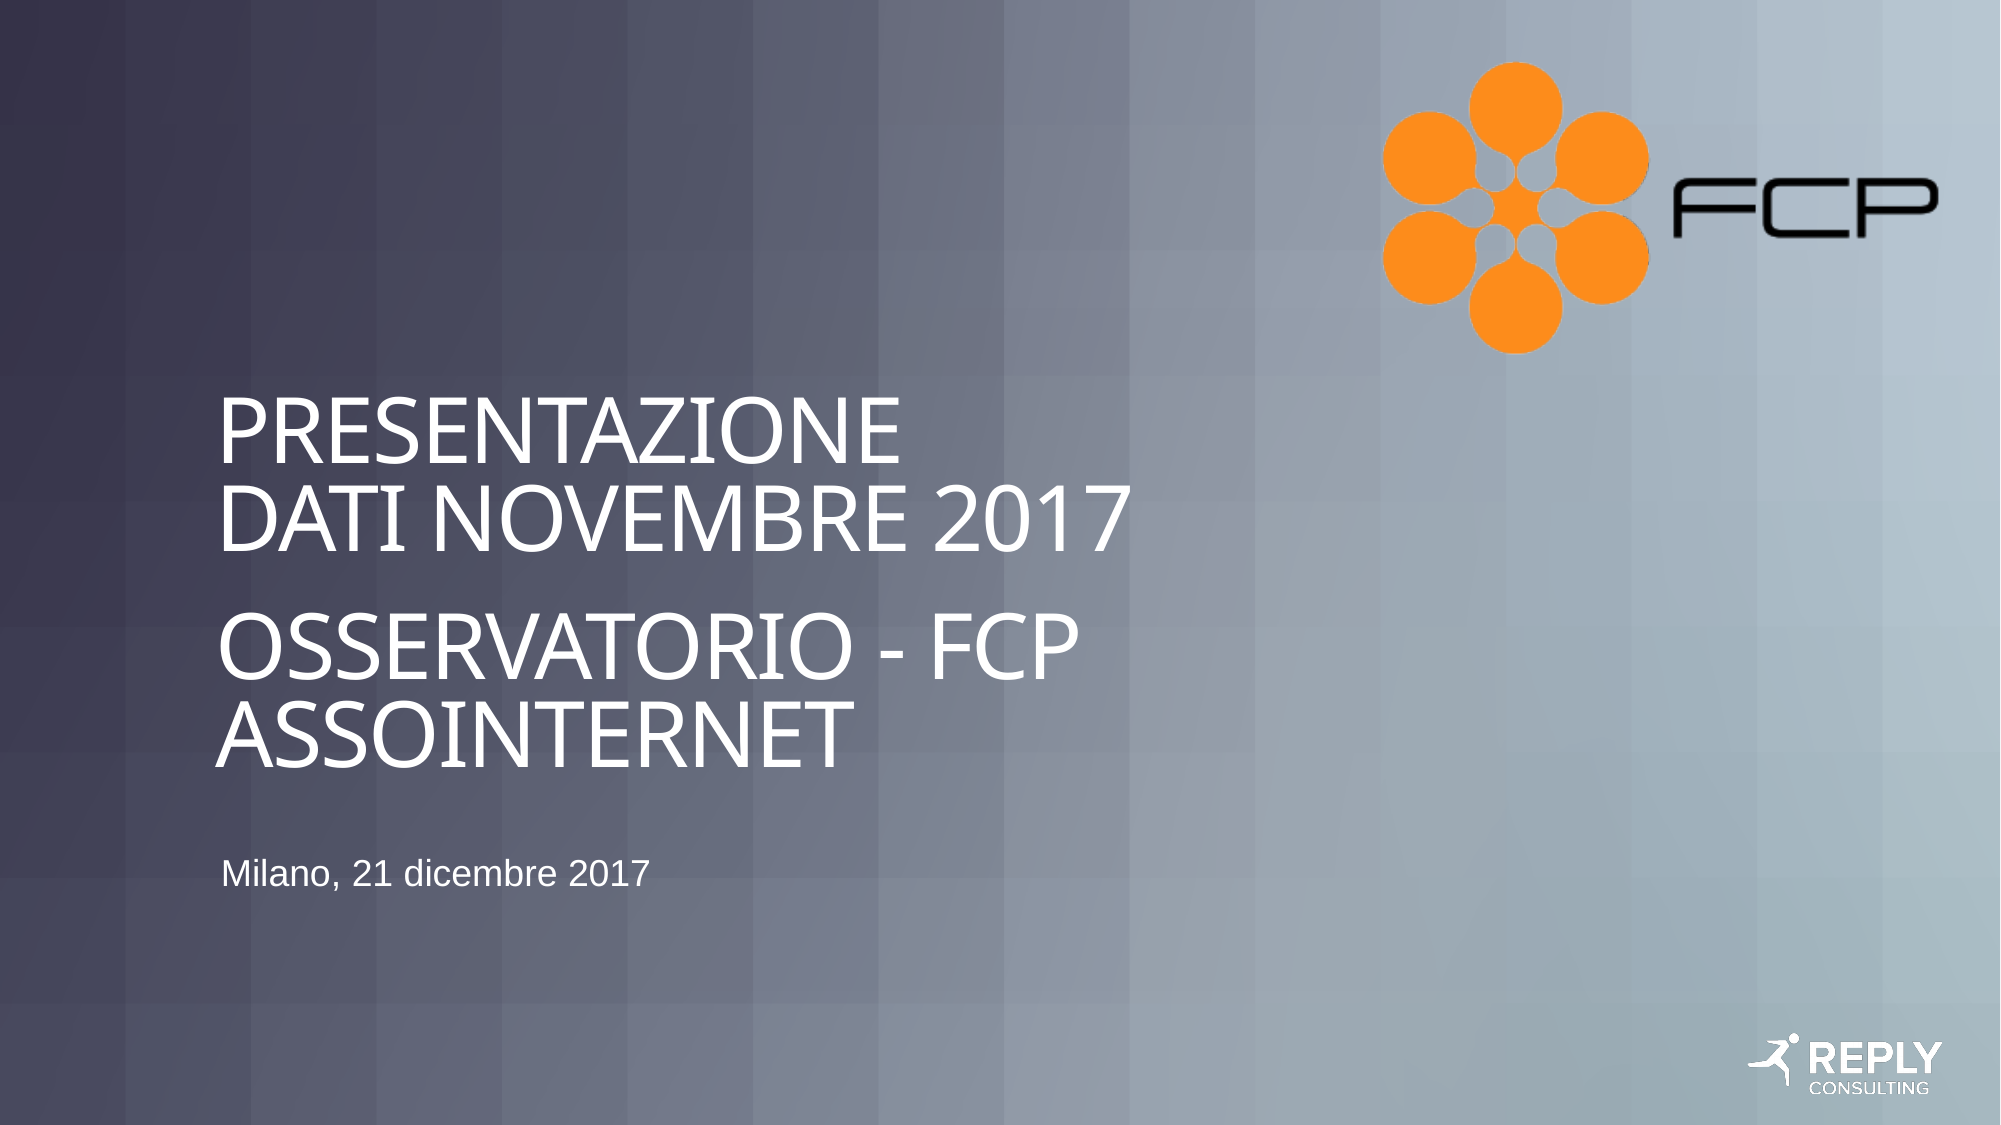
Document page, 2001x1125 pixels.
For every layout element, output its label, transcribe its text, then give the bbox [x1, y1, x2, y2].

text_box PRESENTAZIONE DATI NOVEMBRE 2017 OSSERVATORIO - FCP ASSOINTERNET [215, 257, 1379, 786]
picture [0, 0, 2001, 1125]
subtitle Milano, 21 dicembre 2017 [220, 848, 1466, 921]
